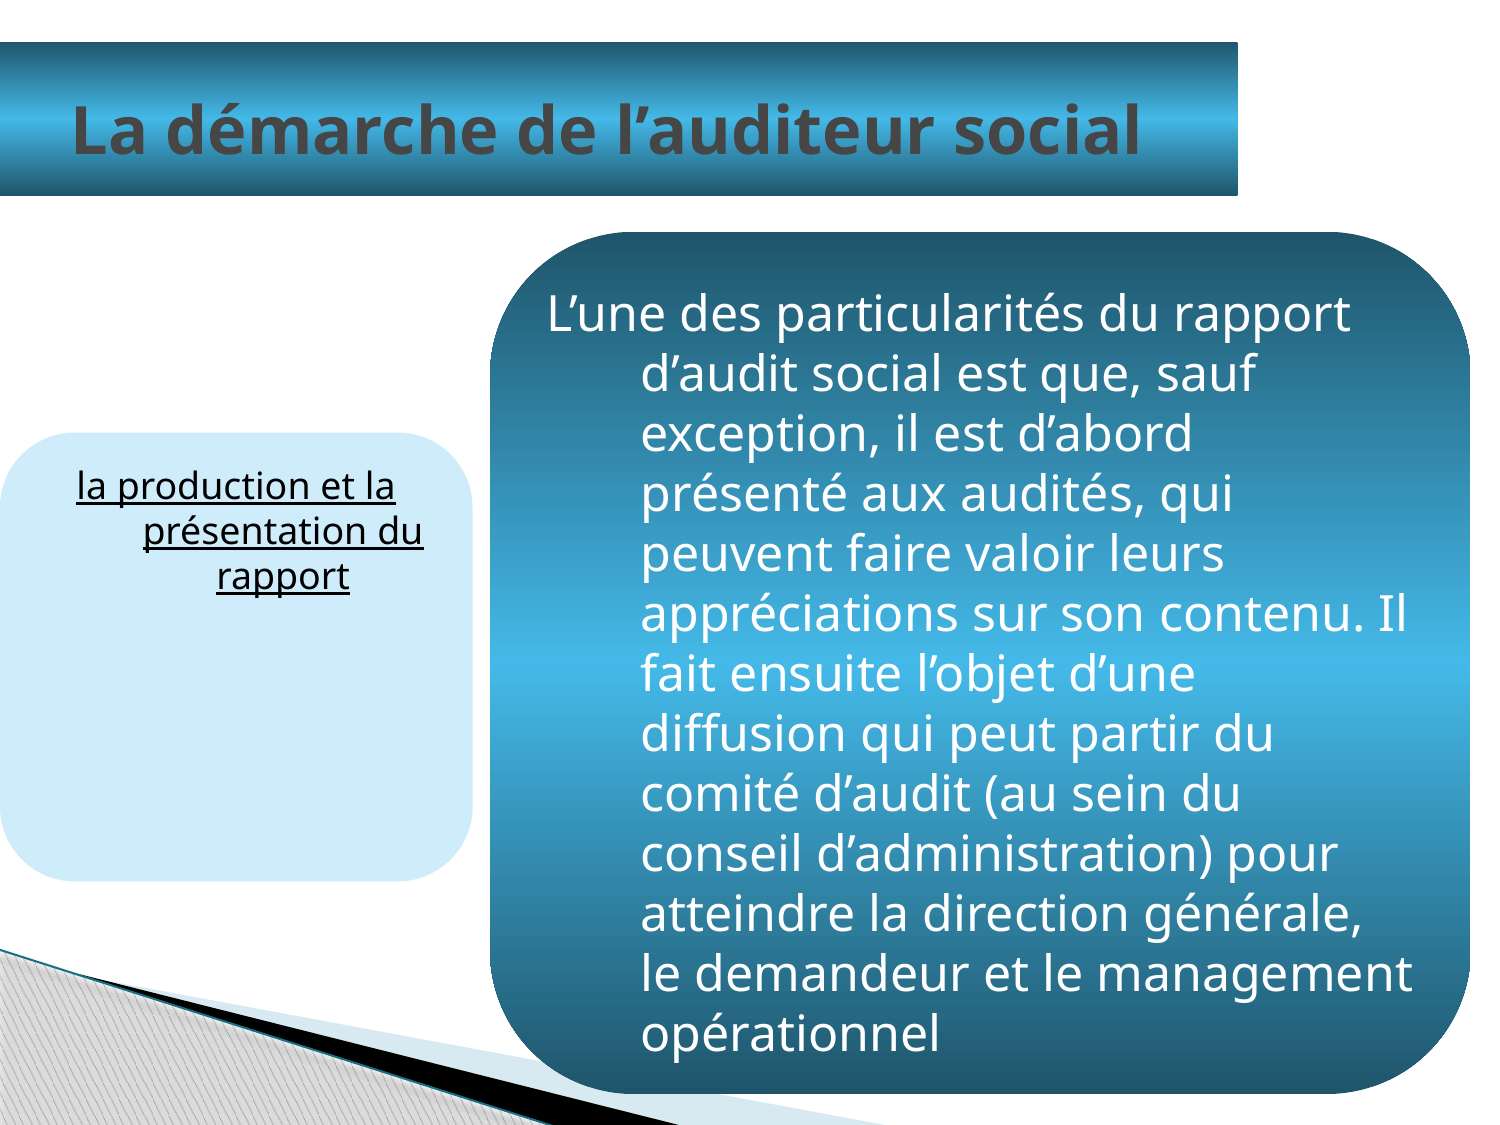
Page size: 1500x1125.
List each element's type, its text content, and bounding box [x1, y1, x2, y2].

text_box la production et la présentation du rapport [0, 432, 473, 882]
title La démarche de l’auditeur social [0, 42, 1238, 196]
text_box L’une des particularités du rapport d’audit social est que, sauf exception, il est d’abord présenté aux audités, qui peuvent faire valoir leurs appréciations sur son contenu. Il fait ensuite l’objet d’une diffusion qui peut partir du comité d’audit (au sein du conseil d’administration) pour atteindre la direction générale, le demandeur et le management opérationnel [490, 231, 1471, 1095]
